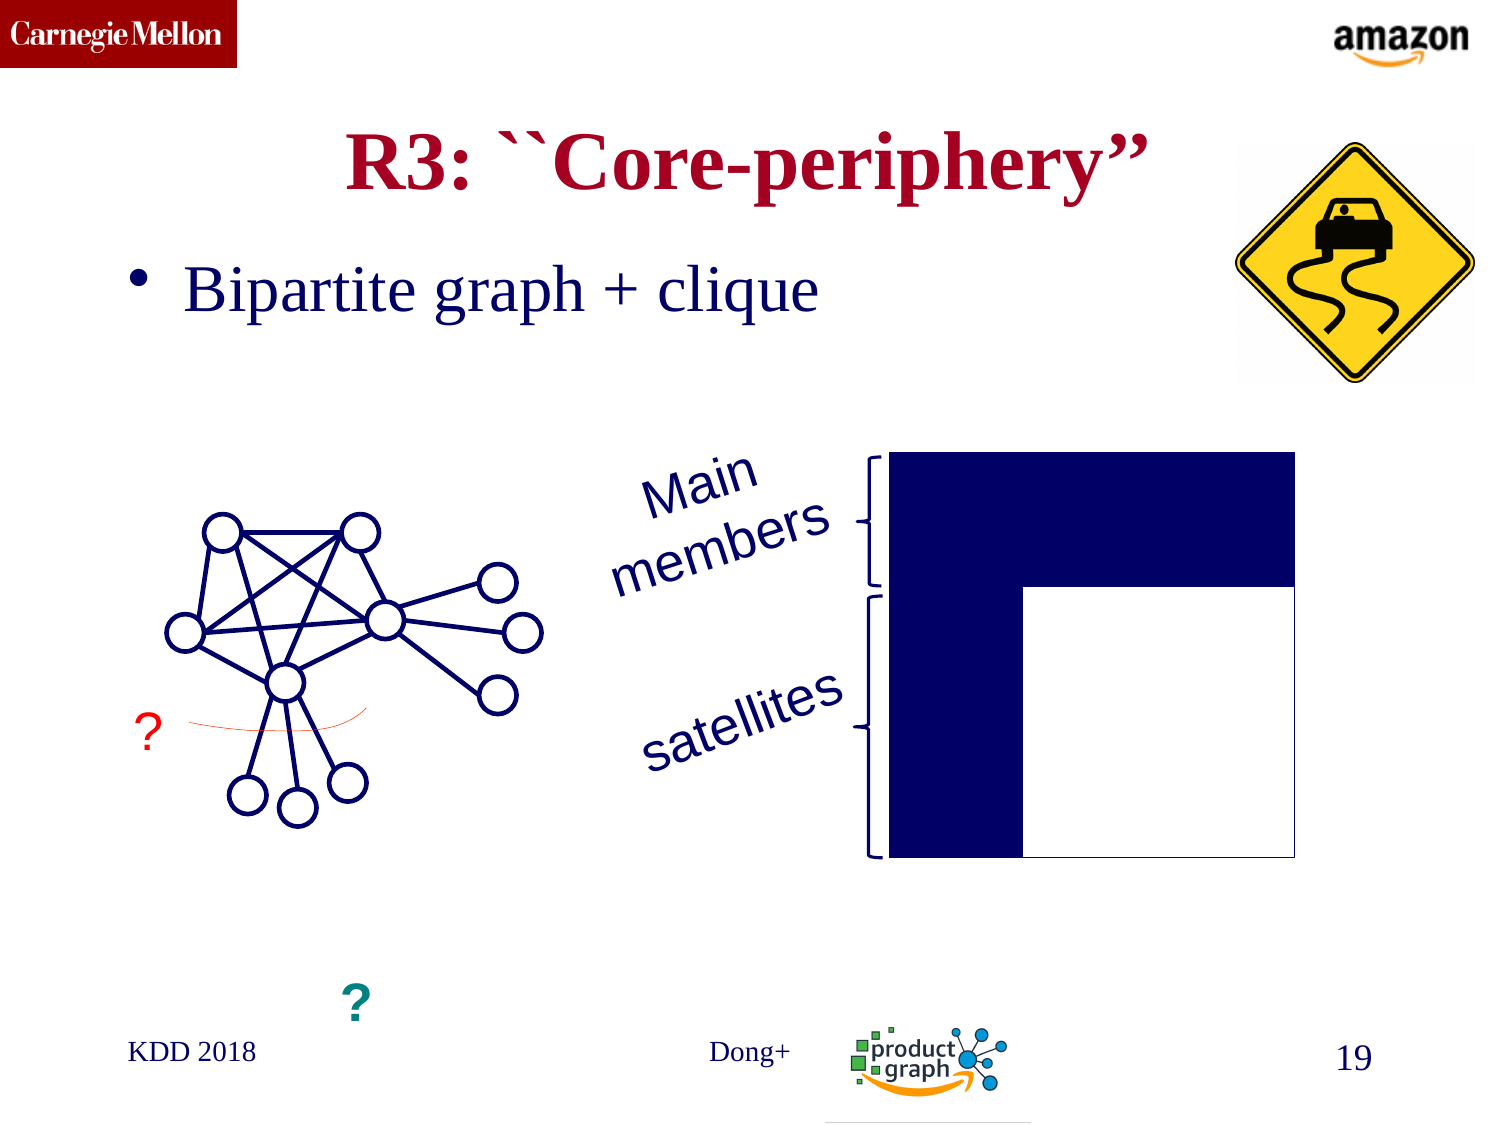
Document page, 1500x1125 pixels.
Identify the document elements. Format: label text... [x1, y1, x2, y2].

text_box Main members [564, 404, 853, 621]
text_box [118, 513, 542, 827]
text_box [854, 595, 883, 858]
picture [1322, 4, 1484, 88]
title R3: ``Core-periphery’’ [112, 99, 1388, 213]
list Bipartite graph + clique [112, 237, 1388, 1001]
text_box [889, 588, 1023, 858]
text_box satellites [613, 637, 867, 798]
text_box [1023, 586, 1295, 858]
text_box ? [325, 959, 389, 1040]
text_box [889, 452, 1023, 588]
picture [0, 0, 237, 68]
slide_number KDD 2018 [112, 1024, 426, 1101]
footer Dong+ [512, 1024, 988, 1101]
slide_number 19 [1074, 1024, 1388, 1101]
picture [1235, 142, 1476, 383]
text_box [857, 456, 882, 586]
text_box [1023, 452, 1295, 586]
